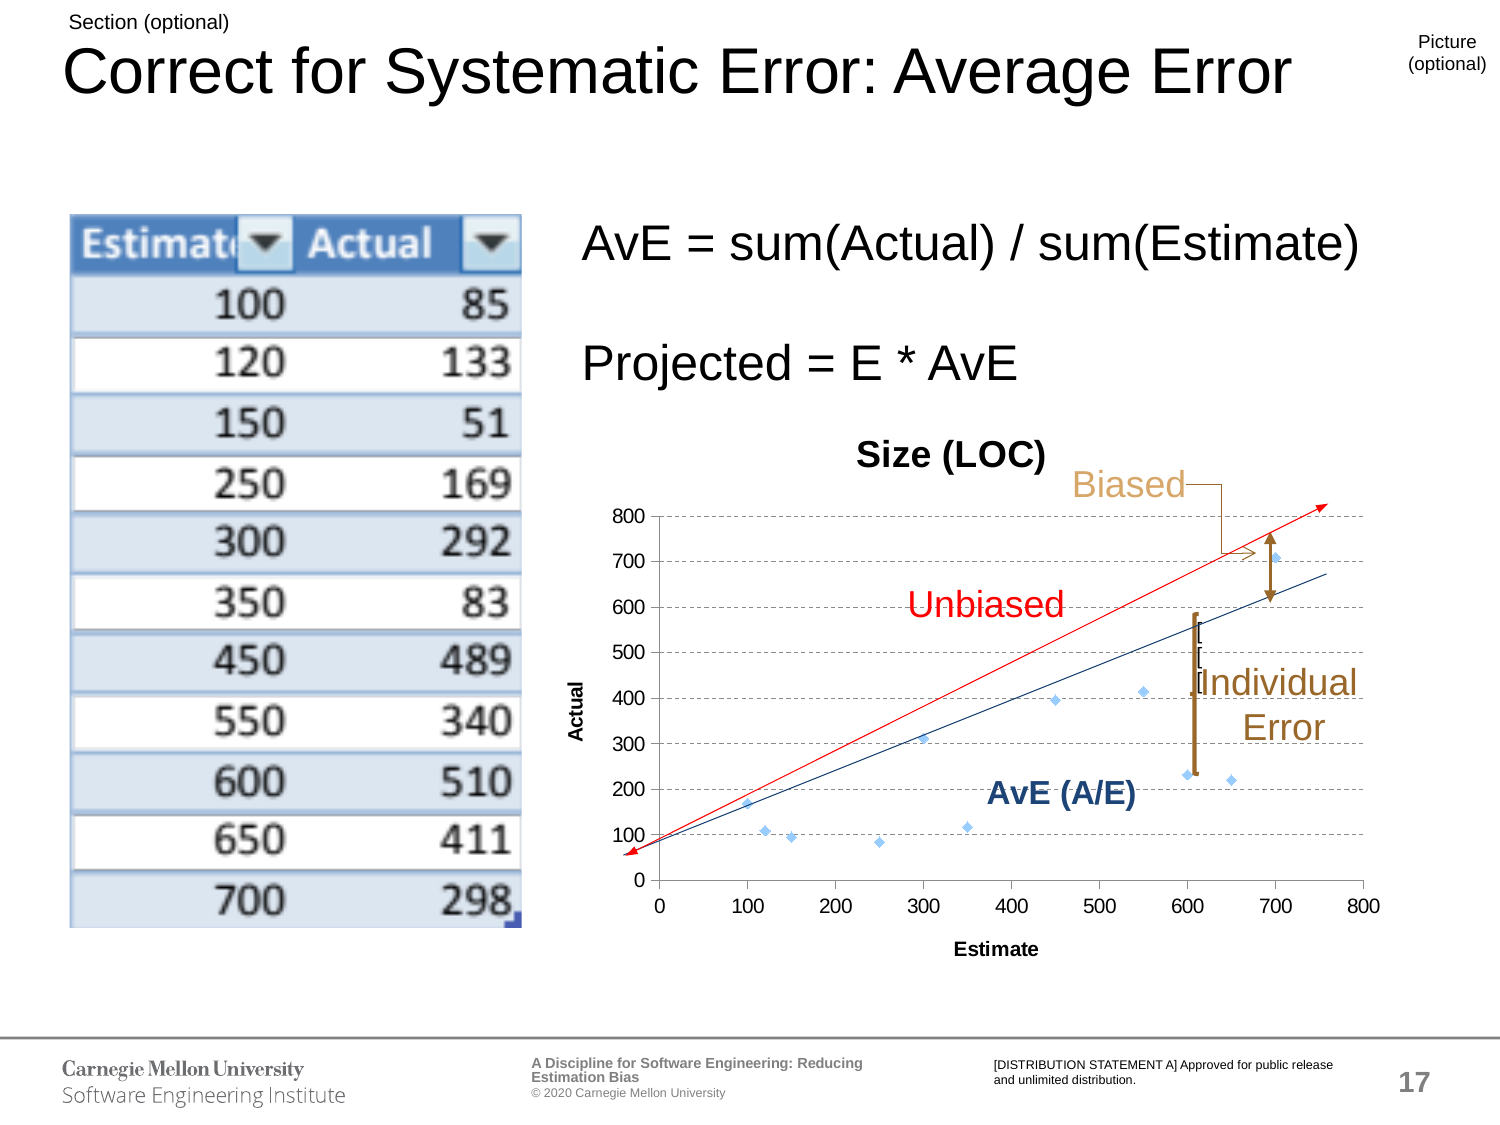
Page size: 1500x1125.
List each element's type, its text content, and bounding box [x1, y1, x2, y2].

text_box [69, 214, 522, 928]
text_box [1185, 484, 1257, 503]
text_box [625, 503, 1329, 856]
text_box AvE = sum(Actual) / sum(Estimate) Projected = E * AvE [564, 202, 1378, 400]
chart [487, 400, 1416, 1048]
title Correct for Systematic Error: Average Error [62, 37, 1338, 182]
